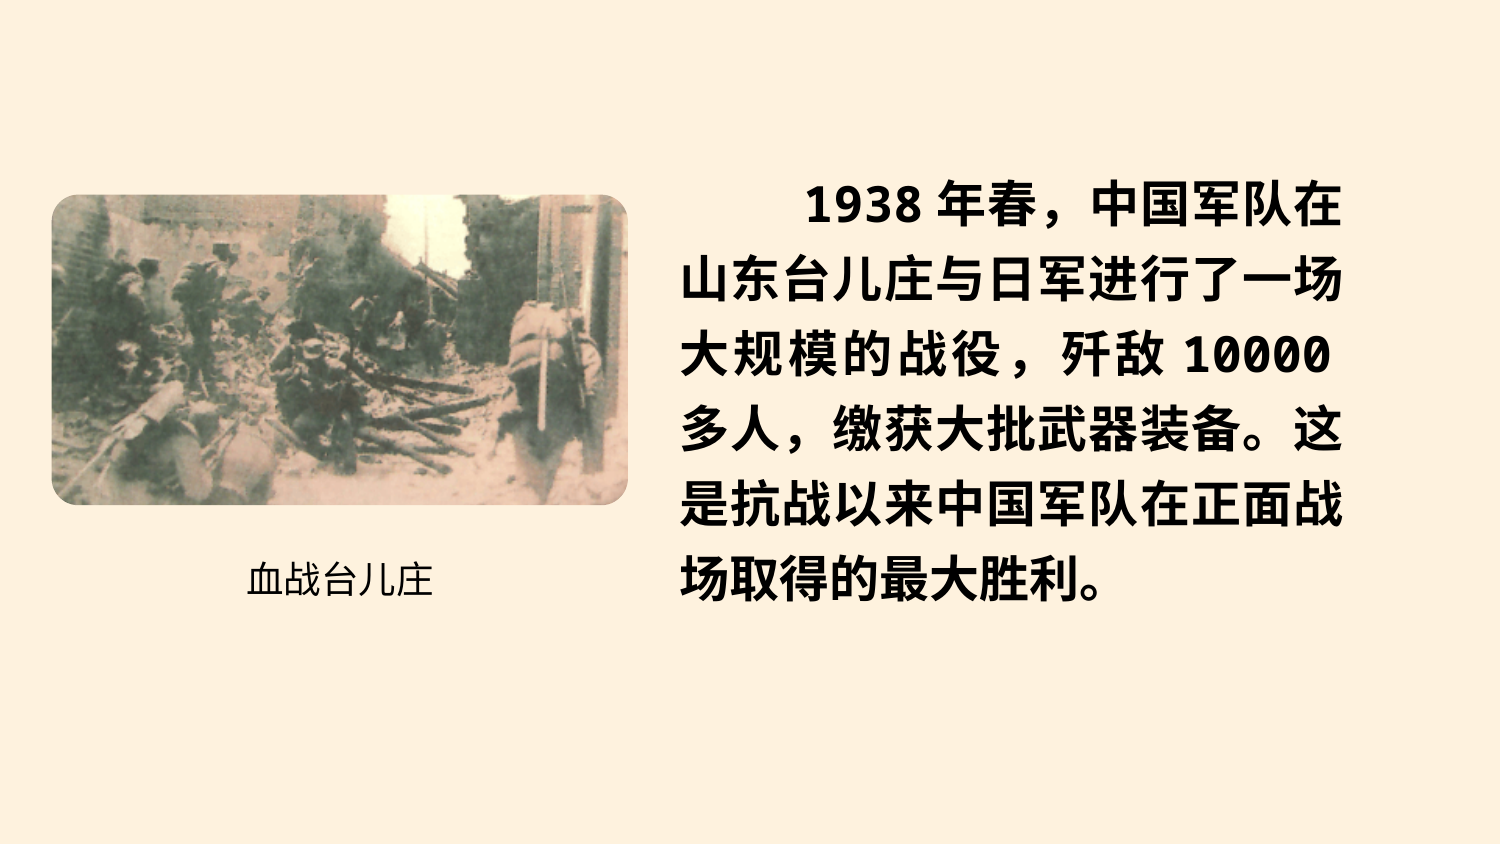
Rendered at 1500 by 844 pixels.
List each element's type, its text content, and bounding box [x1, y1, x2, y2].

text_box 血战台儿庄 [234, 550, 445, 607]
text_box 1938年春，中国军队在山东台儿庄与日军进行了一场大规模的战役，歼敌10000多人，缴获大批武器装备。这是抗战以来中国军队在正面战场取得的最大胜利。 [667, 151, 1356, 613]
picture [0, 0, 1500, 844]
